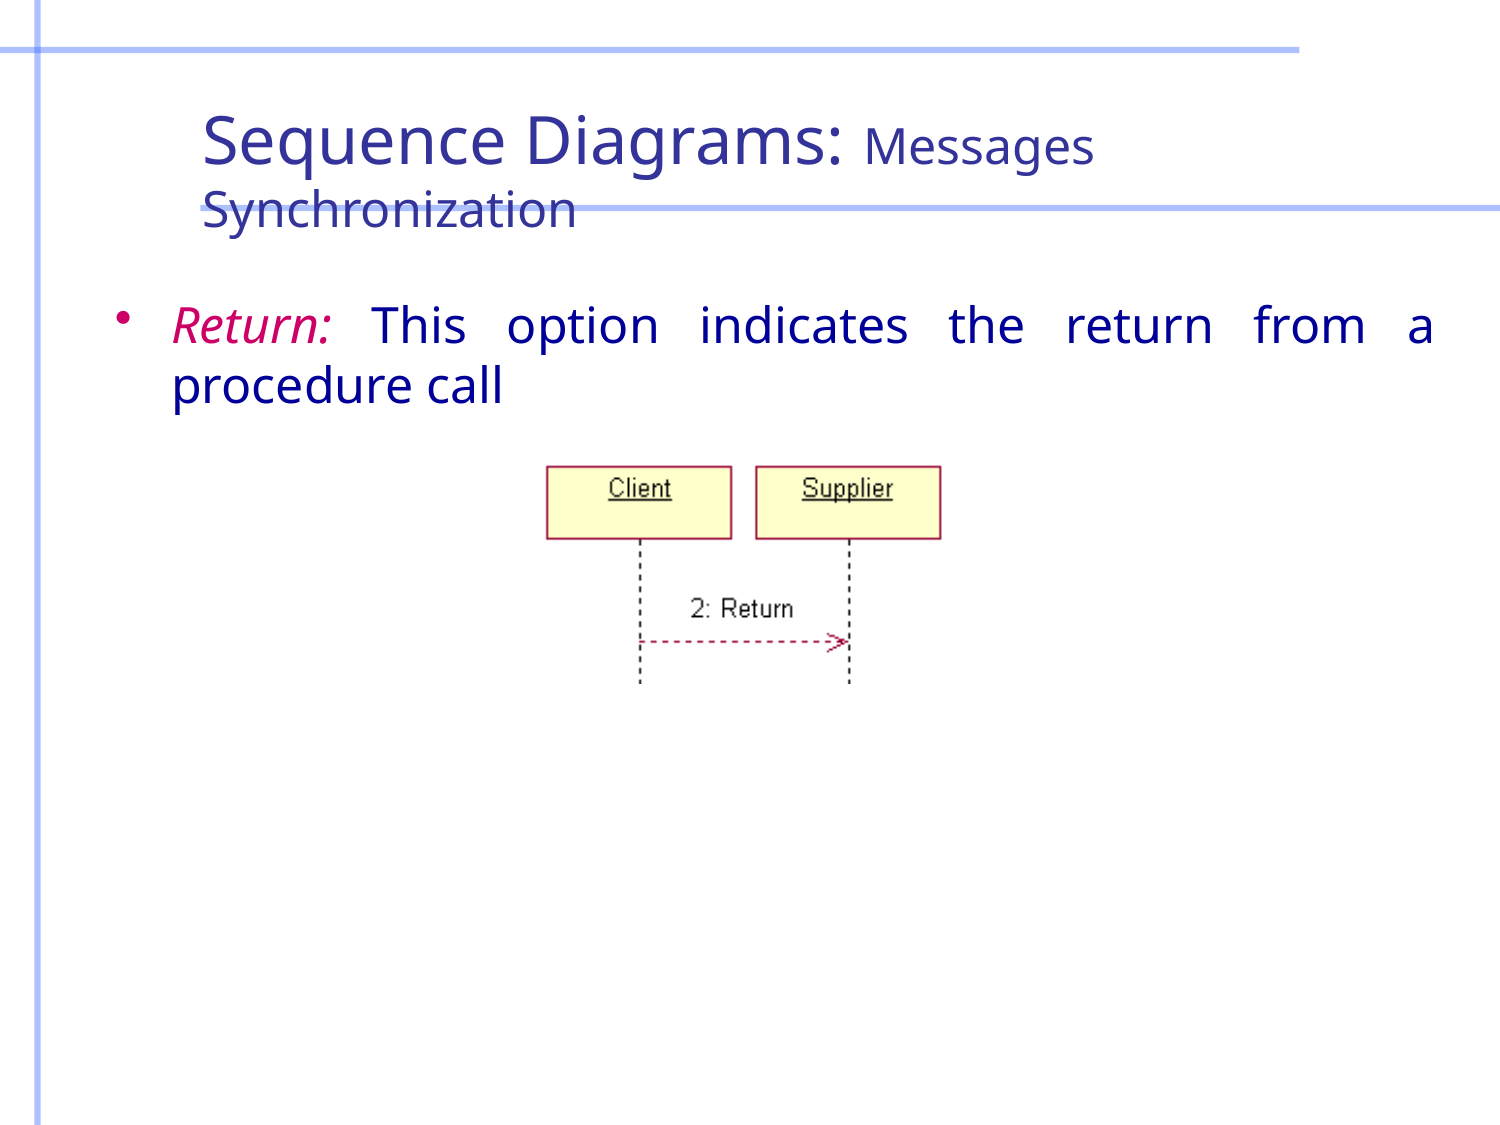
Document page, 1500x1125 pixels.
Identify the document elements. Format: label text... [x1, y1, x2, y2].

text_box Sequence Diagrams: Messages Synchronization [187, 90, 1436, 245]
picture [537, 408, 994, 684]
text_box Return: This option indicates the return from a procedure call [100, 285, 1451, 421]
